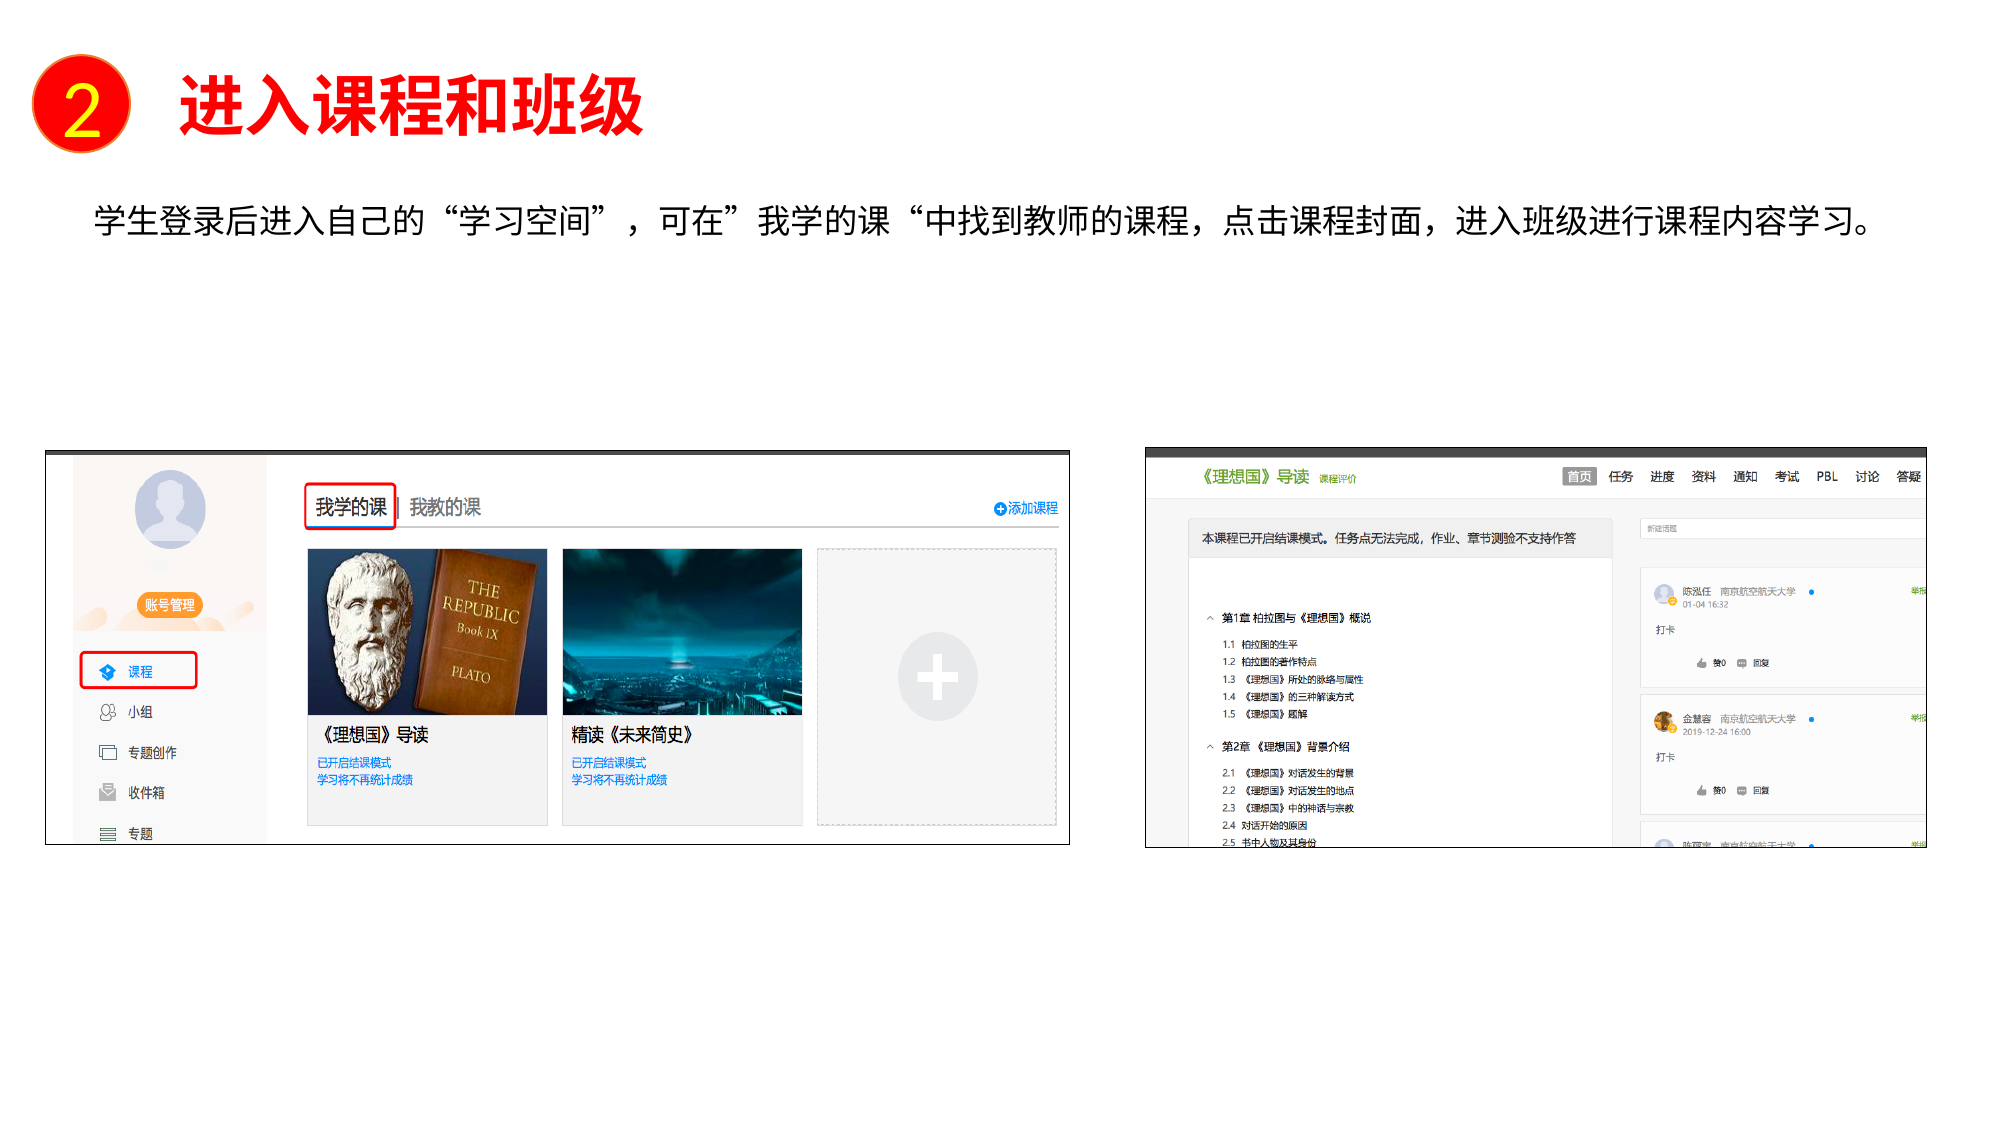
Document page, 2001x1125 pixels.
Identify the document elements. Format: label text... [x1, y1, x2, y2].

text_box 进入课程和班级 [163, 56, 661, 152]
title 学生登录后进入自己的“学习空间”，可在”我学的课“中找到教师的课程，点击课程封面，进入班级进行课程内容学习。 [78, 102, 1961, 319]
text_box 2 [31, 54, 132, 154]
picture [1145, 447, 1927, 848]
picture [45, 450, 1070, 845]
